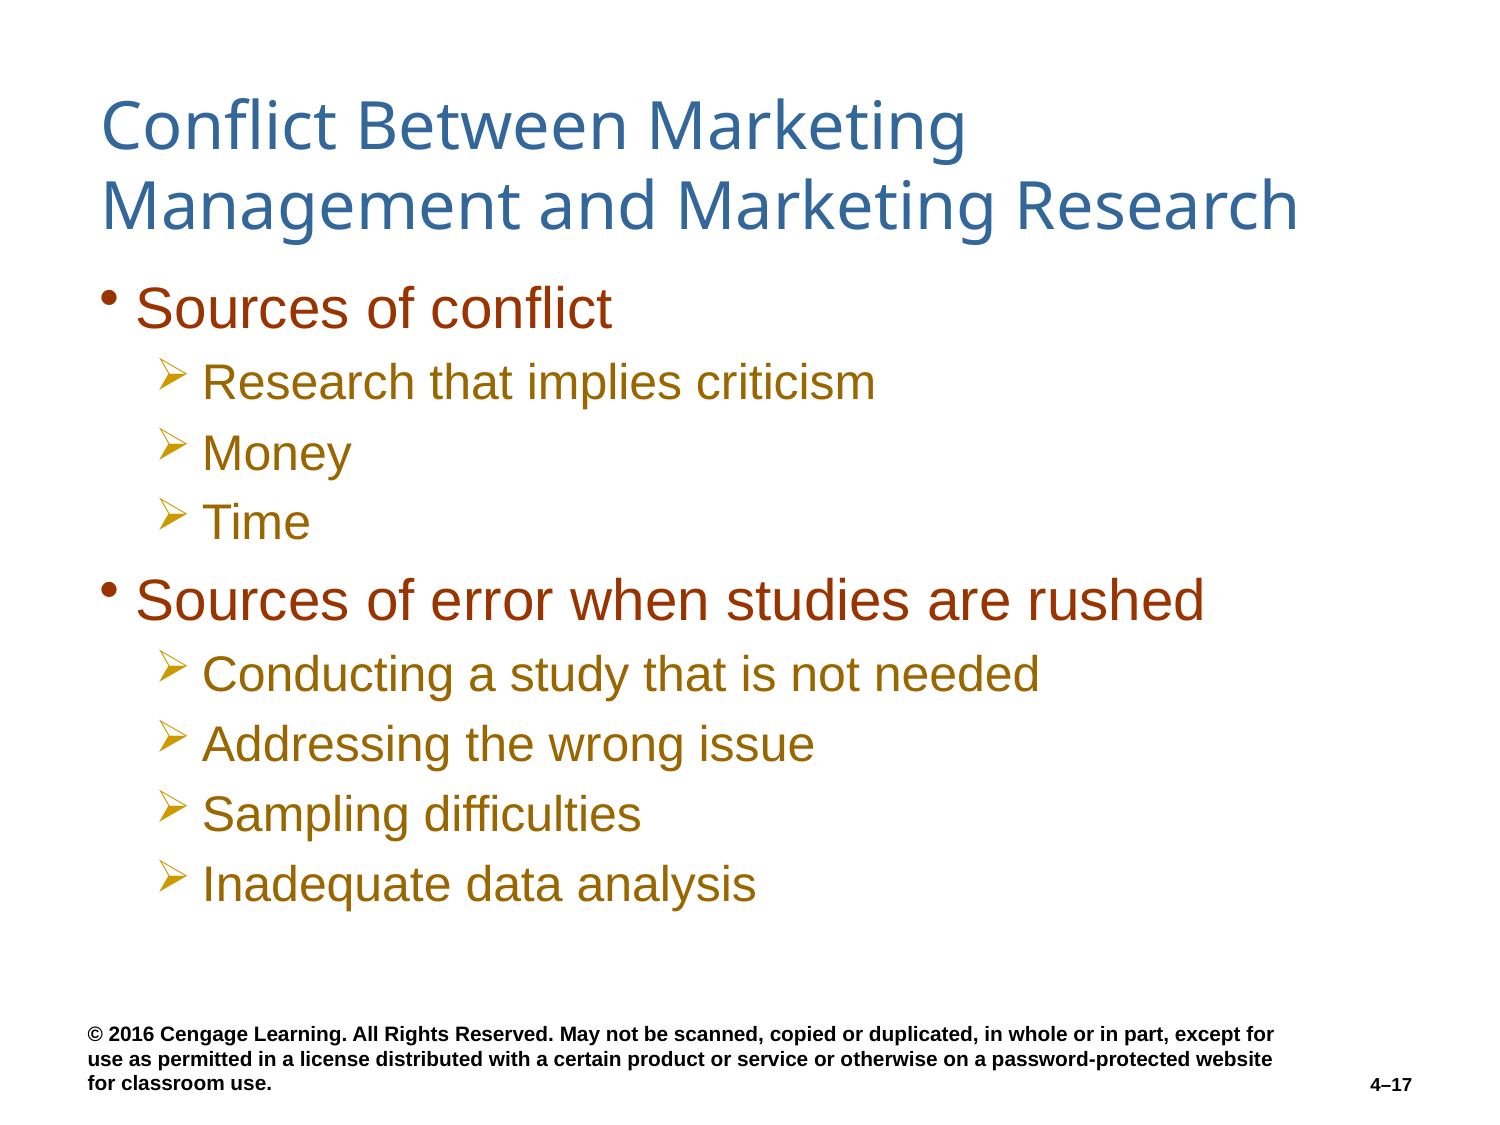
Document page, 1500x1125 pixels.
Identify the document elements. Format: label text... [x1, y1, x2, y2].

footer © 2016 Cengage Learning. All Rights Reserved. May not be scanned, copied or duplicated, in whole or in part, except for use as permitted in a license distributed with a certain product or service or otherwise on a password-protected website for classroom use. [87, 1057, 1050, 1103]
list Sources of conflict Research that implies criticism Money Time Sources of error when studies are rushed Conducting a study that is not needed Addressing the wrong issue Sampling difficulties Inadequate data analysis [84, 262, 1414, 1013]
slide_number 4–17 [1050, 1042, 1413, 1103]
title Conflict Between Marketing Management and Marketing Research [85, 75, 1411, 171]
